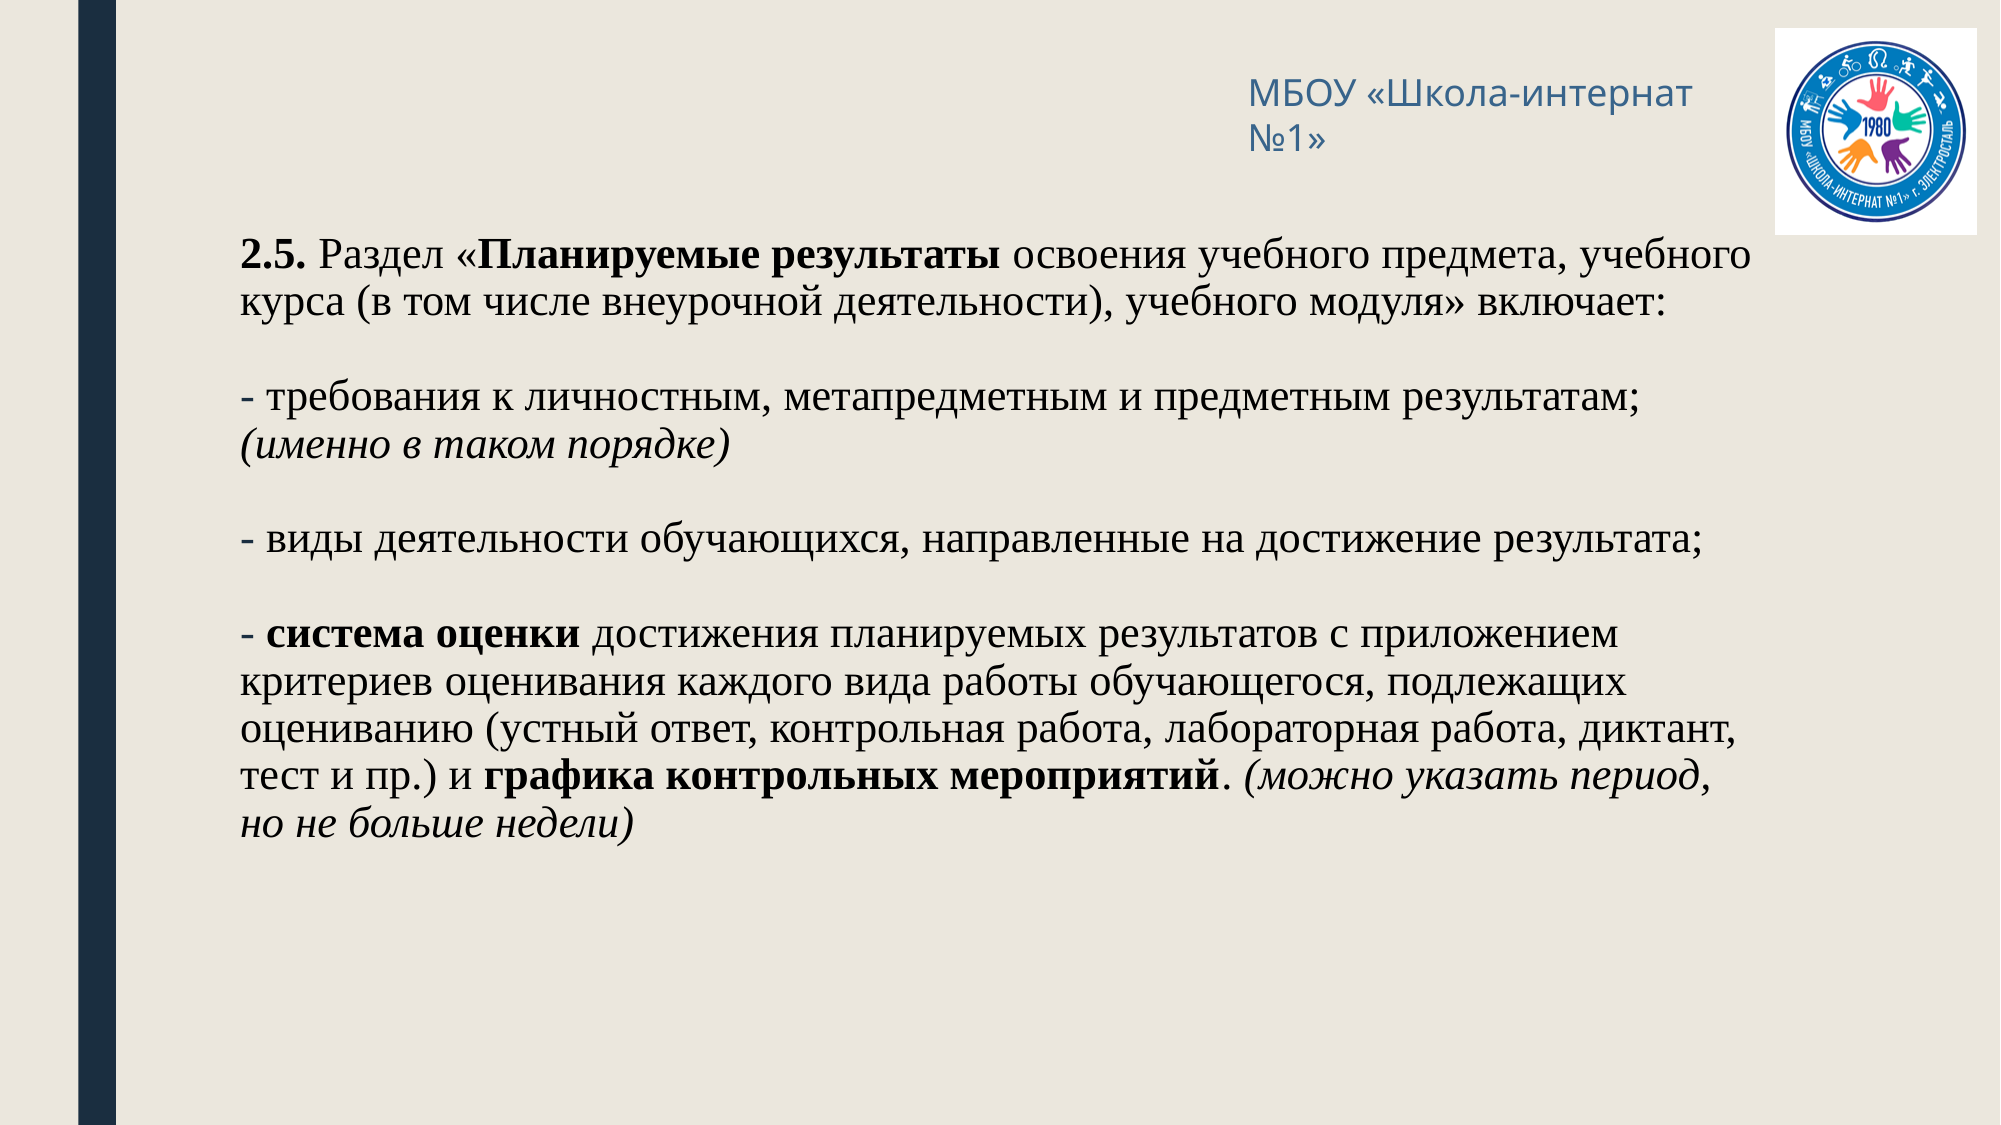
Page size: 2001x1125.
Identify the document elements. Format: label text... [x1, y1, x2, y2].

picture [1774, 28, 1978, 235]
title 2.5. Раздел «Планируемые результаты освоения учебного предмета, учебного курса (в том числе внеурочной деятельности), учебного модуля» включает: - требования к личностным, метапредметным и предметным результатам; (именно в таком порядке) - виды деятельности обучающихся, направленные на достижение результата; - система оценки достижения планируемых результатов с приложением критериев оценивания каждого вида работы обучающегося, подлежащих оцениванию (устный ответ, контрольная работа, лабораторная работа, диктант, тест и пр.) и графика контрольных мероприятий. (можно указать период, но не больше недели) [225, 116, 1775, 1043]
text_box МБОУ «Школа-интернат №1» [1232, 61, 1774, 167]
